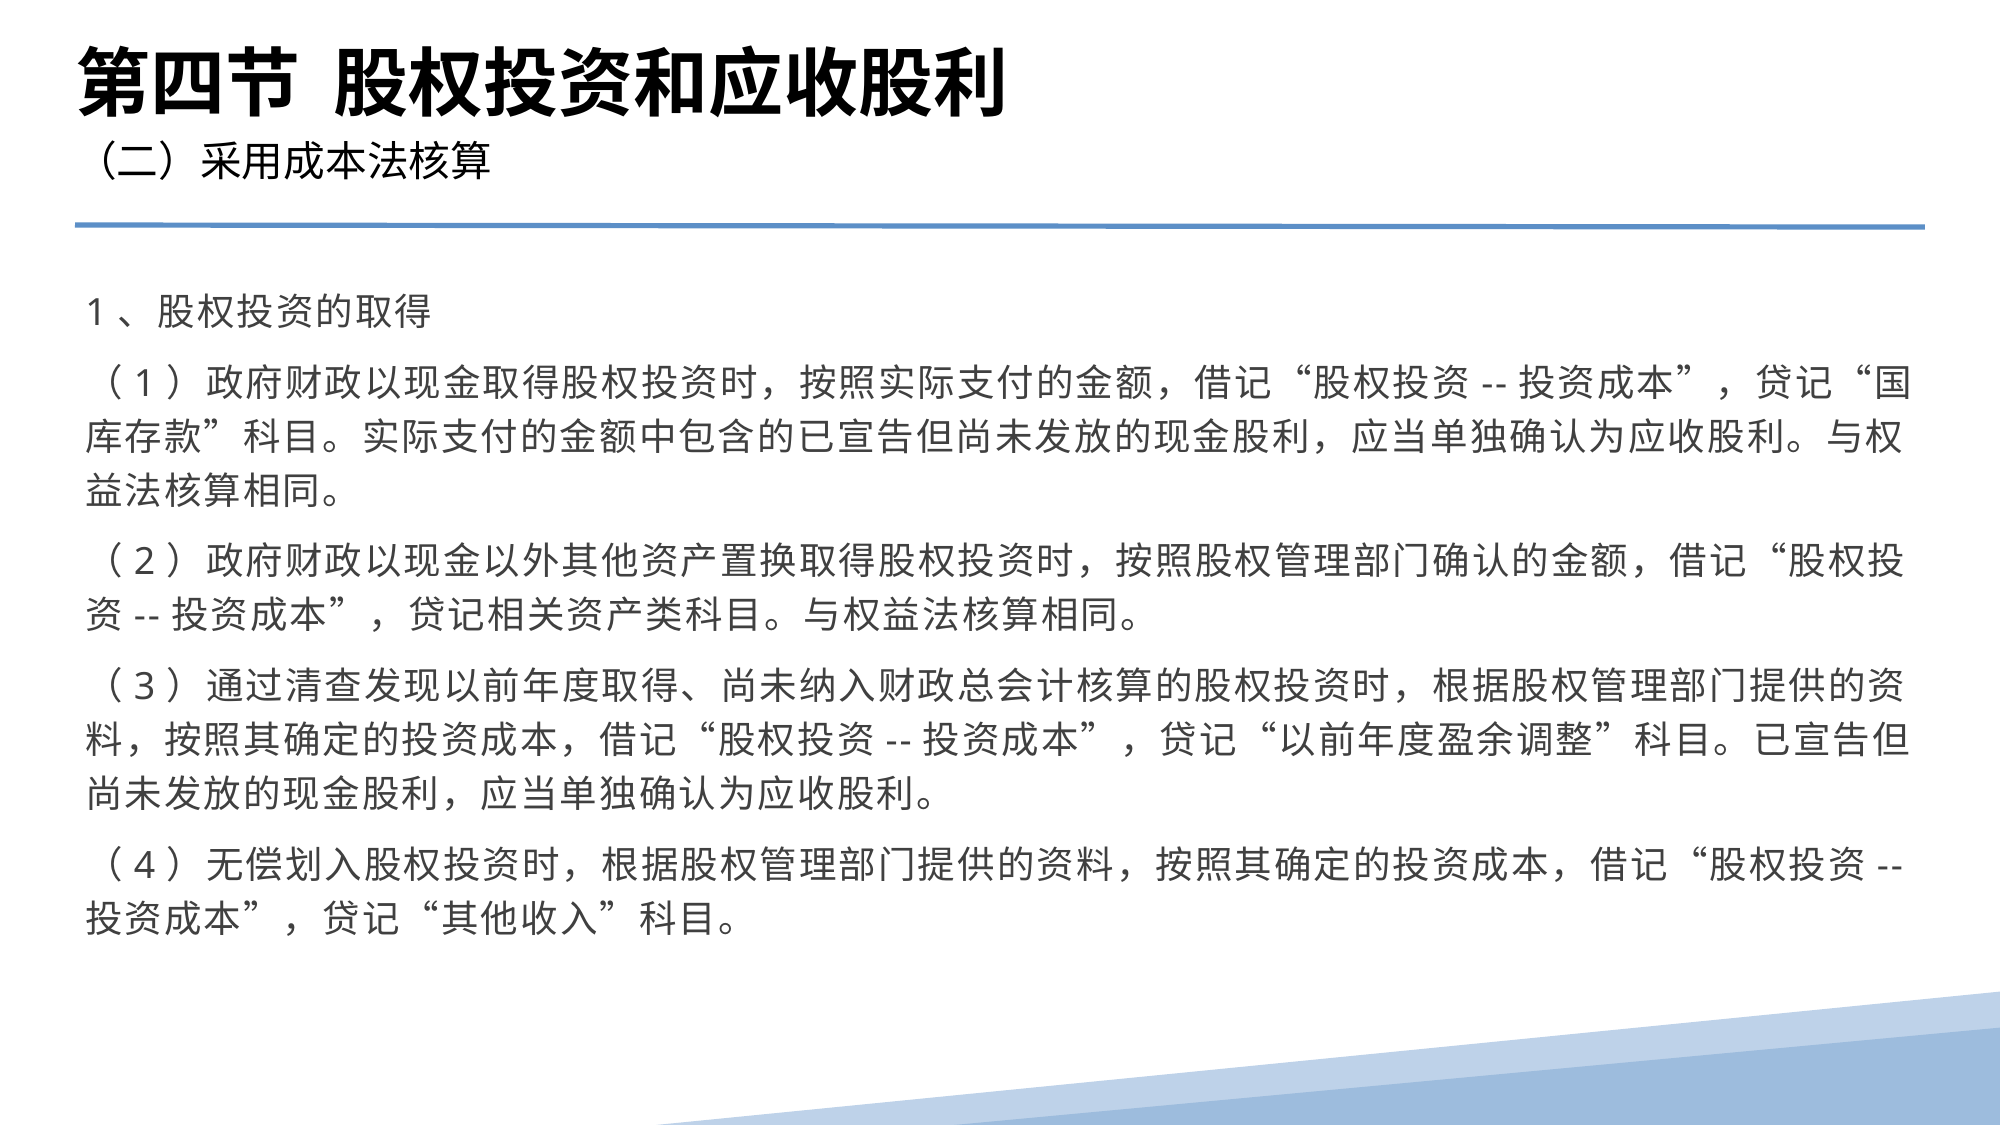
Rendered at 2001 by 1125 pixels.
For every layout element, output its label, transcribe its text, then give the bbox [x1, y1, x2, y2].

text_box 第四节 股权投资和应收股利 [75, 24, 1925, 124]
text_box 1、股权投资的取得 （1）政府财政以现金取得股权投资时，按照实际支付的金额，借记“股权投资--投资成本”，贷记“国库存款”科目。实际支付的金额中包含的已宣告但尚未发放的现金股利，应当单独确认为应收股利。与权益法核算相同。 （2）政府财政以现金以外其他资产置换取得股权投资时，按照股权管理部门确认的金额，借记“股权投资--投资成本”，贷记相关资产类科目。与权益法核算相同。 （3）通过清查发现以前年度取得、尚未纳入财政总会计核算的股权投资时，根据股权管理部门提供的资料，按照其确定的投资成本，借记“股权投资--投资成本”，贷记“以前年度盈余调整”科目。已宣告但尚未发放的现金股利，应当单独确认为应收股利。 （4）无偿划入股权投资时，根据股权管理部门提供的资料，按照其确定的投资成本，借记“股权投资--投资成本”，贷记“其他收入”科目。 [75, 262, 1925, 957]
text_box （二）采用成本法核算 [75, 124, 1925, 200]
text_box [656, 991, 2000, 1125]
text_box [74, 224, 1925, 228]
